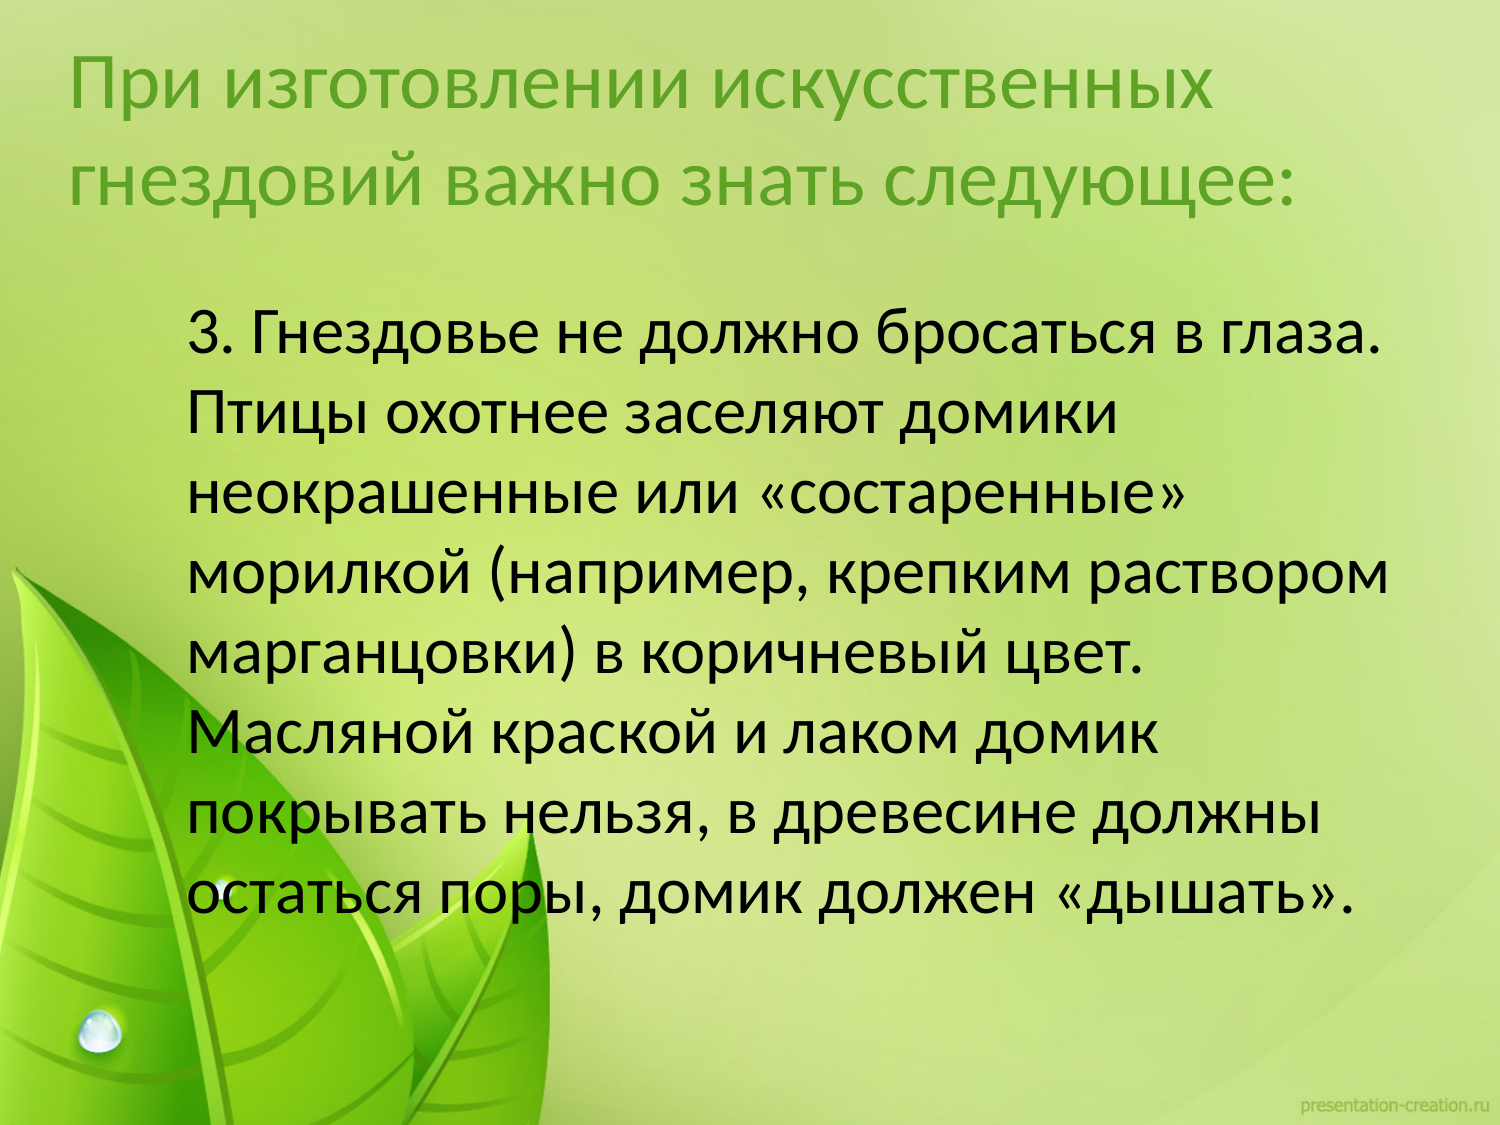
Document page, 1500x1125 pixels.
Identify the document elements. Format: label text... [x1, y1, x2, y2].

list 3. Гнездовье не должно бросаться в глаза. Птицы охотнее заселяют домики неокрашенные или «состаренные» морилкой (например, крепким раствором марганцовки) в коричневый цвет. Масляной краской и лаком домик покрывать нельзя, в древесине должны остаться поры, домик должен «дышать». [171, 278, 1436, 953]
title При изготовлении искусственных гнездовий важно знать следующее: [53, 19, 1436, 231]
picture [0, 0, 1500, 1125]
